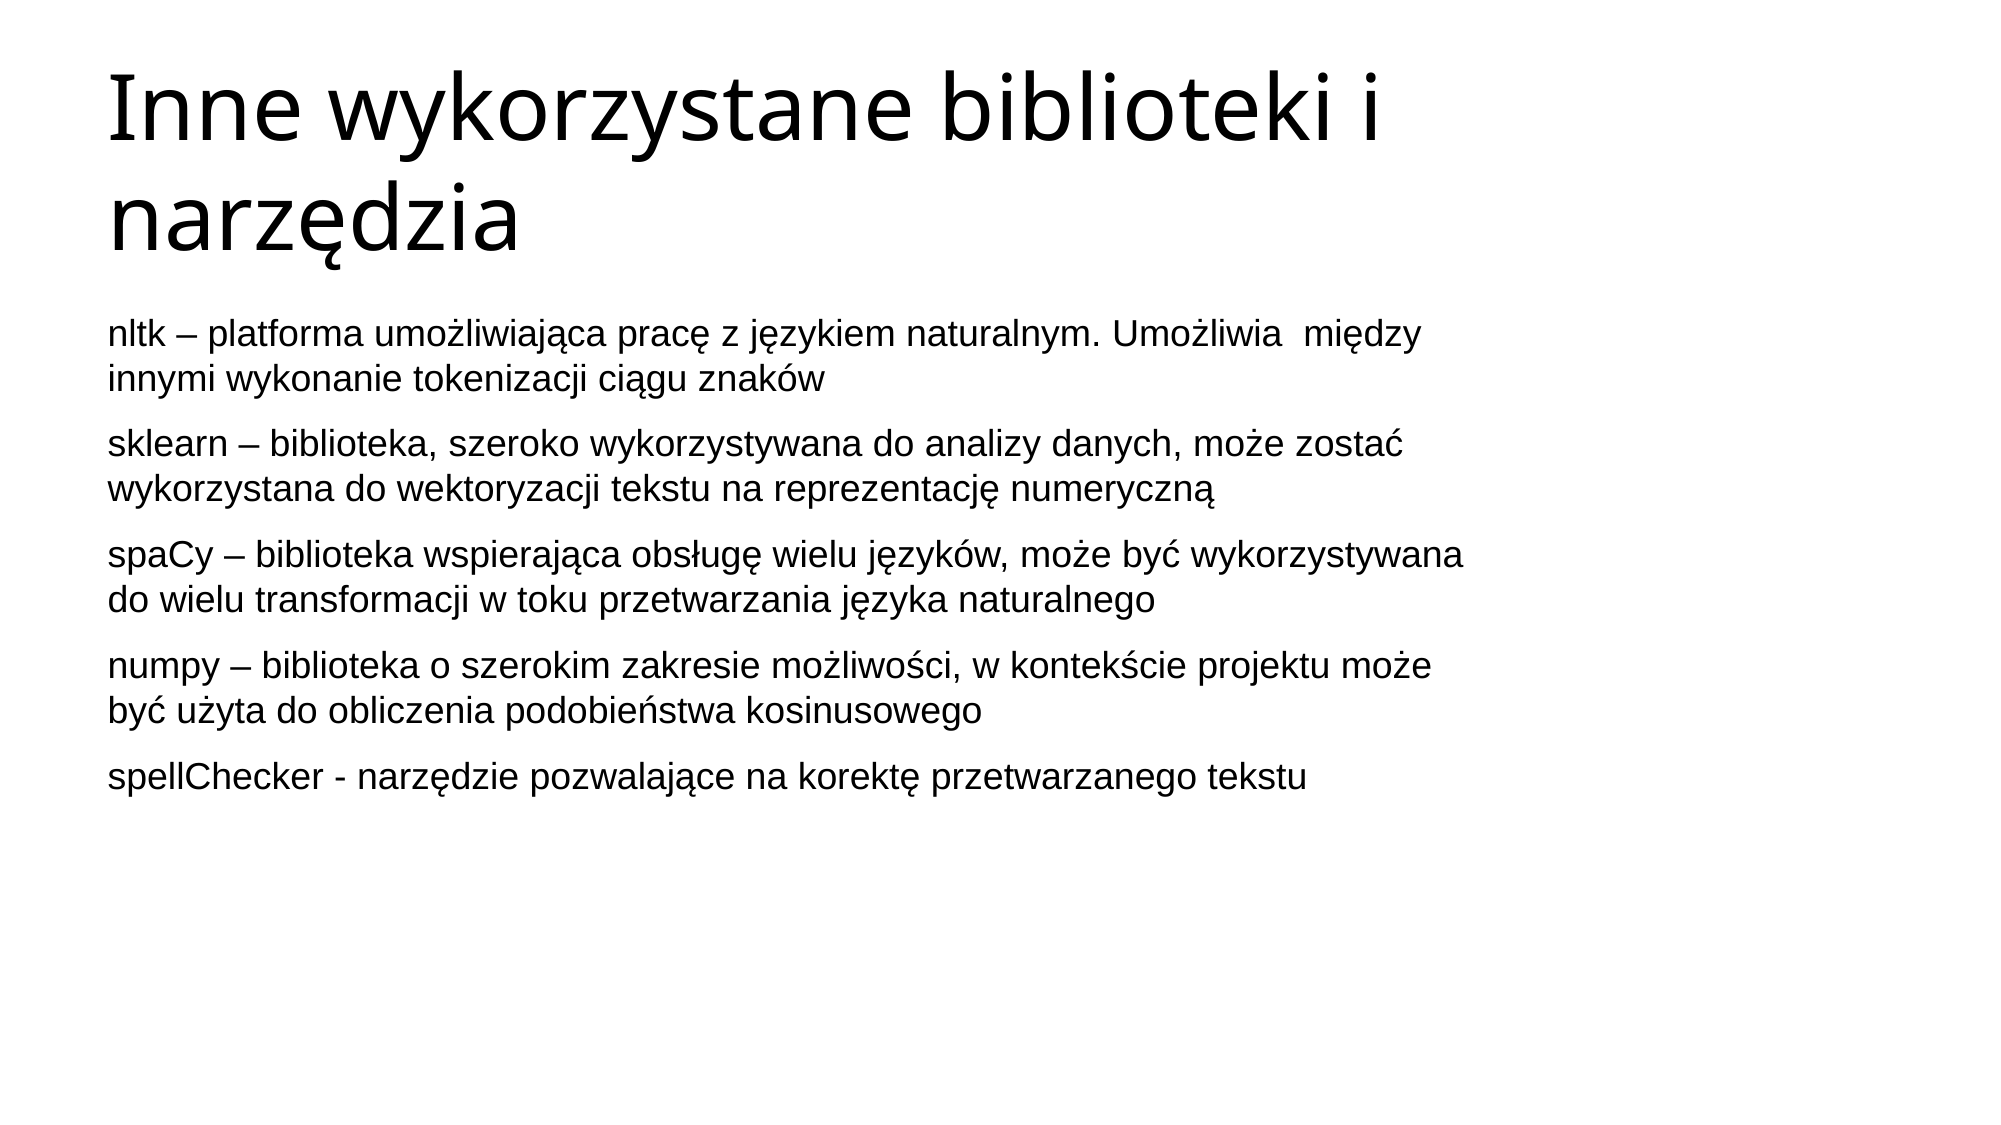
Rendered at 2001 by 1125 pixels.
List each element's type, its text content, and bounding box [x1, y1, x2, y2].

list nltk – platforma umożliwiająca pracę z językiem naturalnym. Umożliwia między innymi wykonanie tokenizacji ciągu znaków sklearn – biblioteka, szeroko wykorzystywana do analizy danych, może zostać wykorzystana do wektoryzacji tekstu na reprezentację numeryczną spaCy – biblioteka wspierająca obsługę wielu języków, może być wykorzystywana do wielu transformacji w toku przetwarzania języka naturalnego numpy – biblioteka o szerokim zakresie możliwości, w kontekście projektu może być użyta do obliczenia podobieństwa kosinusowego spellChecker - narzędzie pozwalające na korektę przetwarzanego tekstu [92, 300, 1487, 824]
title Inne wykorzystane biblioteki i narzędzia [92, 41, 1784, 279]
